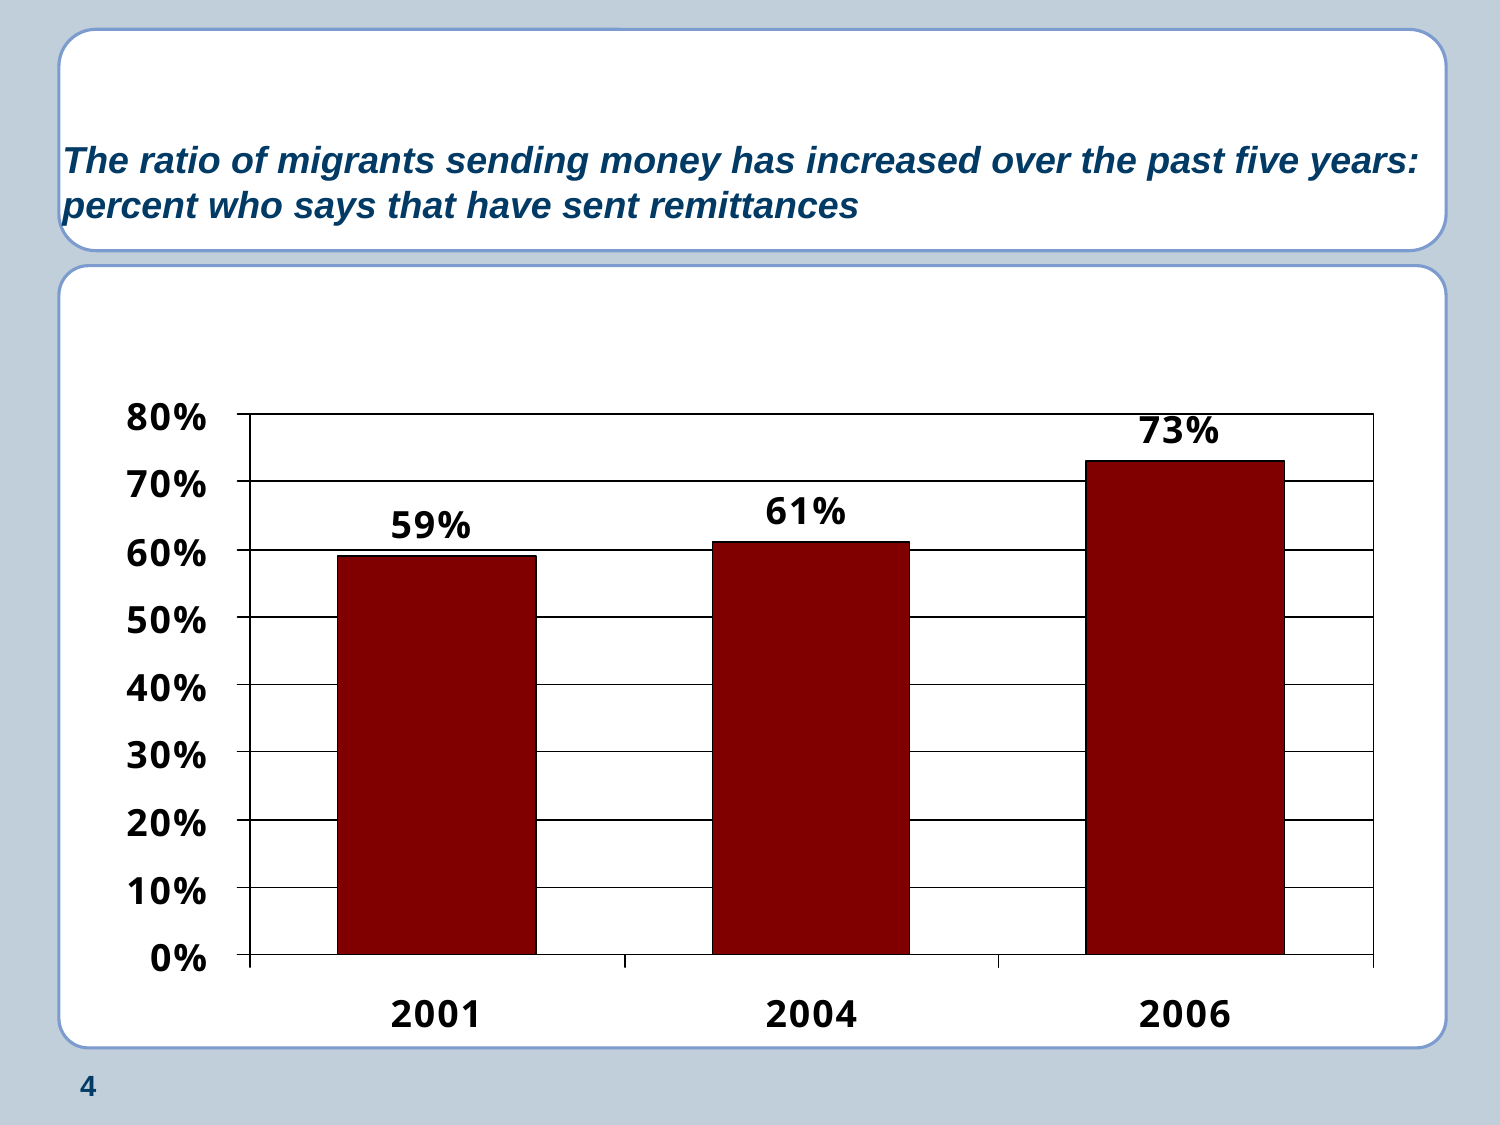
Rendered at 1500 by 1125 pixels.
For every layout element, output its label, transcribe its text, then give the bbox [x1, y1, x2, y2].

title The ratio of migrants sending money has increased over the past five years: percent who says that have sent remittances [62, 74, 1438, 288]
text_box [112, 374, 1388, 1051]
